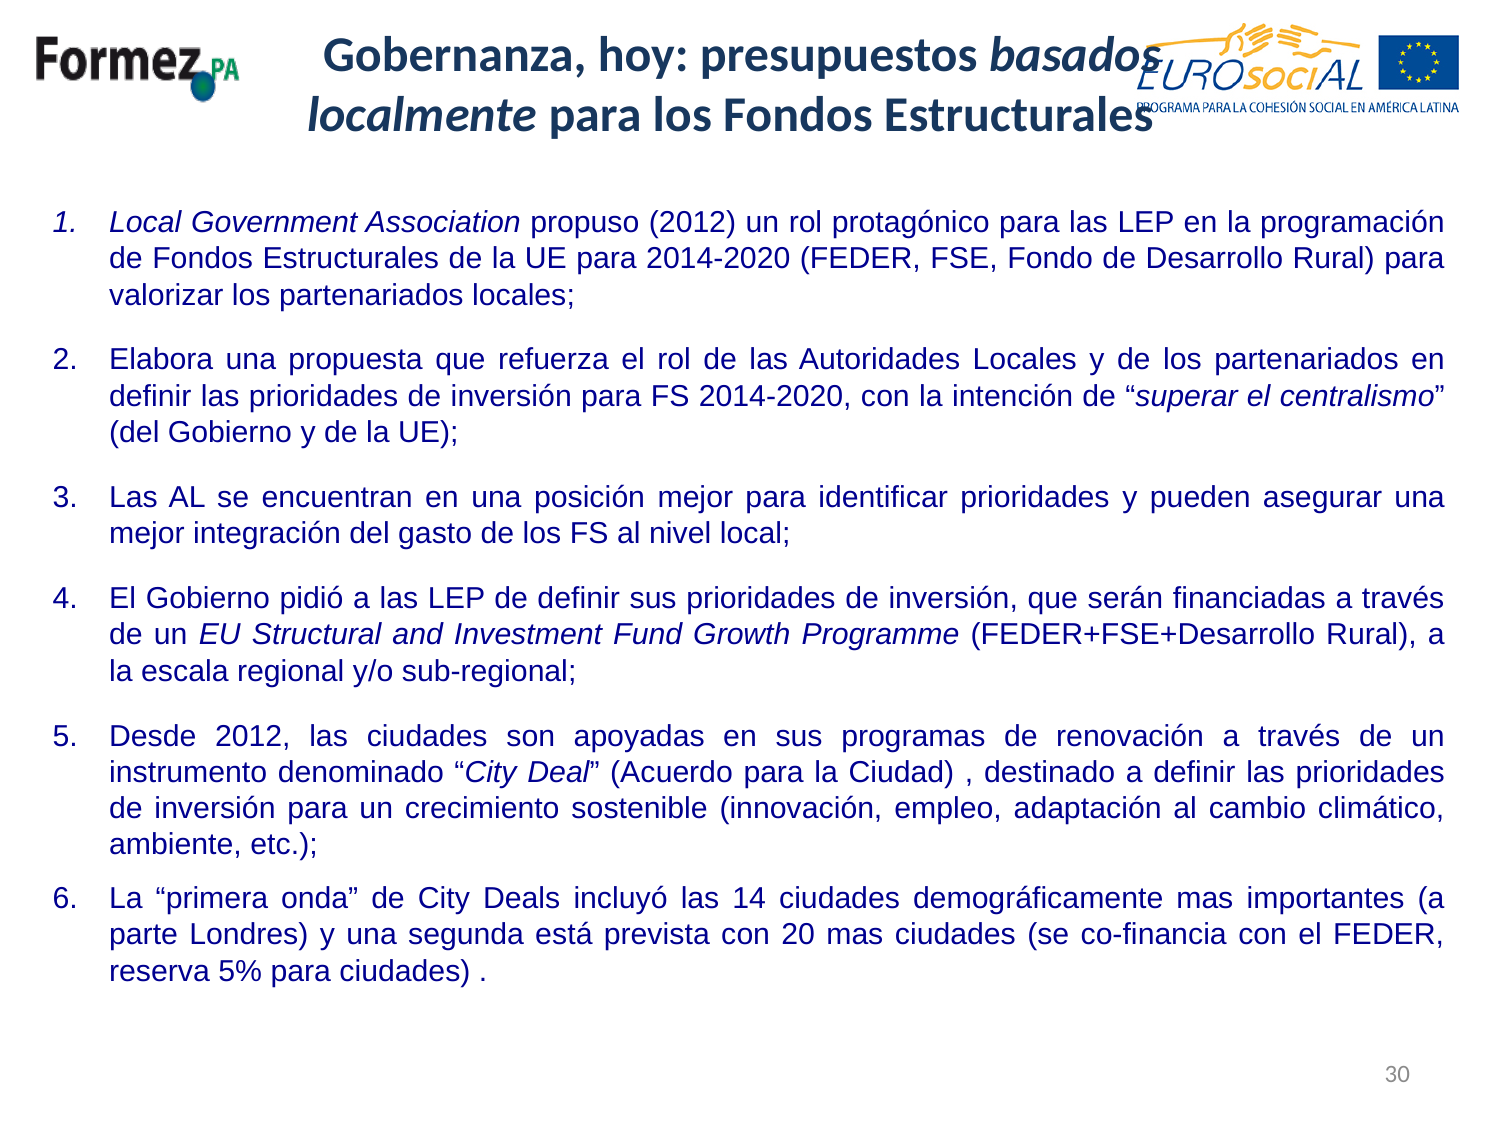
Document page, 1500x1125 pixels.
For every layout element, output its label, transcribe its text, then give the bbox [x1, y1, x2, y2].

slide_number 30 [1074, 1042, 1425, 1103]
picture [1134, 23, 1460, 113]
picture [32, 26, 241, 105]
title Gobernanza, hoy: presupuestos basados localmente para los Fondos Estructurales [291, 12, 1182, 150]
text_box Local Government Association propuso (2012) un rol protagónico para las LEP en la programación de Fondos Estructurales de la UE para 2014-2020 (FEDER, FSE, Fondo de Desarrollo Rural) para valorizar los partenariados locales; Elabora una propuesta que refuerza el rol de las Autoridades Locales y de los partenariados en definir las prioridades de inversión para FS 2014-2020, con la intención de “superar el centralismo” (del Gobierno y de la UE); Las AL se encuentran en una posición mejor para identificar prioridades y pueden asegurar una mejor integración del gasto de los FS al nivel local; El Gobierno pidió a las LEP de definir sus prioridades de inversión, que serán financiadas a través de un EU Structural and Investment Fund Growth Programme (FEDER+FSE+Desarrollo Rural), a la escala regional y/o sub-regional; Desde 2012, las ciudades son apoyadas en sus programas de renovación a través de un instrumento denominado “City Deal” (Acuerdo para la Ciudad) , destinado a definir las prioridades de inversión para un crecimiento sostenible (innovación, empleo, adaptación al cambio climático, ambiente, etc.); La “primera onda” de City Deals incluyó las 14 ciudades demográficamente mas importantes (a parte Londres) y una segunda está prevista con 20 mas ciudades (se co-financia con el FEDER, reserva 5% para ciudades) . [37, 194, 1460, 1043]
